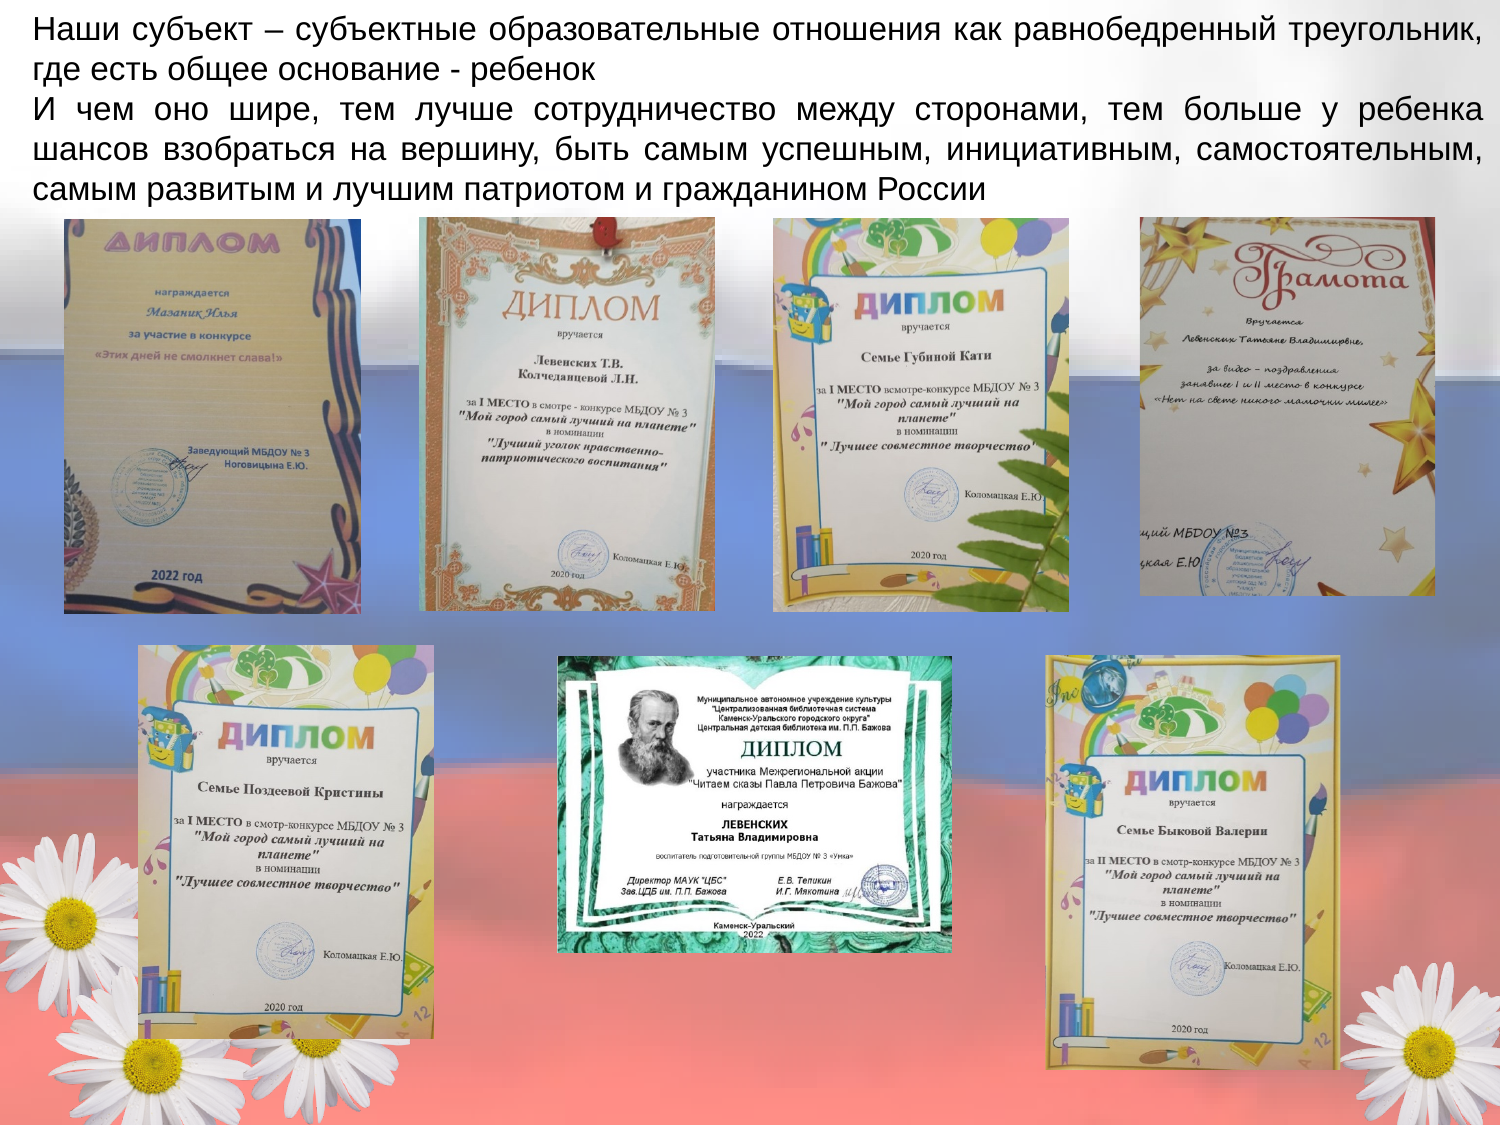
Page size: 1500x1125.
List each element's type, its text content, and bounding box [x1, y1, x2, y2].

picture [0, 644, 435, 1125]
picture [64, 219, 361, 614]
picture [557, 656, 952, 953]
picture [1045, 655, 1500, 1125]
picture [773, 218, 1070, 613]
picture [1139, 216, 1436, 596]
text_box Наши субъект – субъектные образовательные отношения как равнобедренный треугольник, где есть общее основание - ребенок И чем оно шире, тем лучше сотрудничество между сторонами, тем больше у ребенка шансов взобраться на вершину, быть самым успешным, инициативным, самостоятельным, самым развитым и лучшим патриотом и гражданином России [17, 0, 1500, 215]
picture [418, 216, 715, 612]
